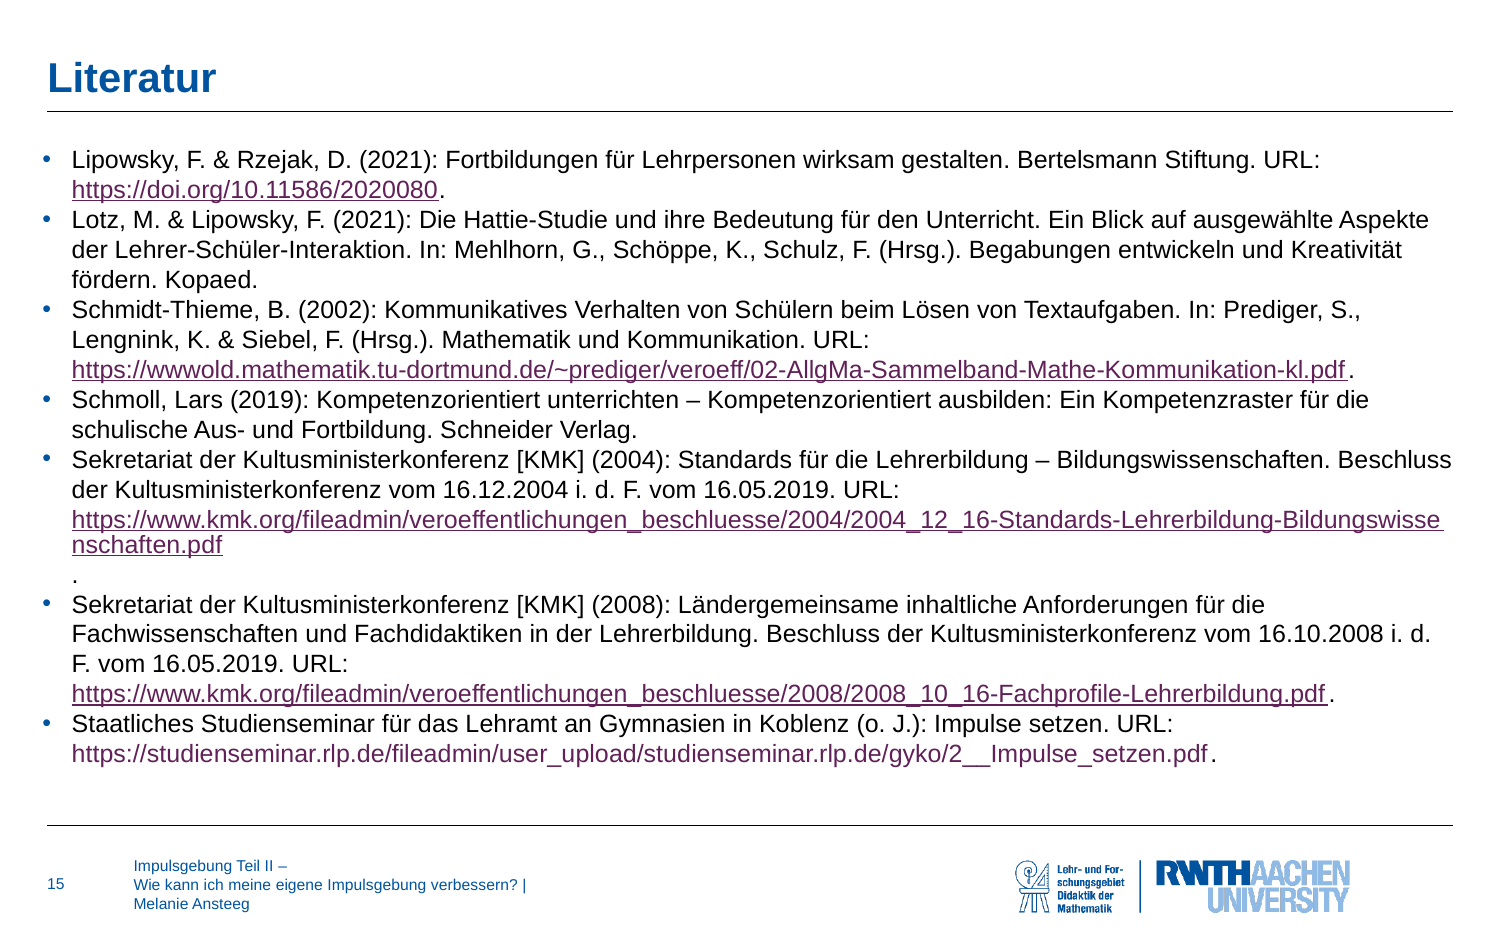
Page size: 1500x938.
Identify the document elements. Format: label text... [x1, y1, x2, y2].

list Lipowsky, F. & Rzejak, D. (2021): Fortbildungen für Lehrpersonen wirksam gestalten. Bertelsmann Stiftung. URL: https://doi.org/10.11586/2020080. Lotz, M. & Lipowsky, F. (2021): Die Hattie-Studie und ihre Bedeutung für den Unterricht. Ein Blick auf ausgewählte Aspekte der Lehrer-Schüler-Interaktion. In: Mehlhorn, G., Schöppe, K., Schulz, F. (Hrsg.). Begabungen entwickeln und Kreativität fördern. Kopaed. Schmidt-Thieme, B. (2002): Kommunikatives Verhalten von Schülern beim Lösen von Textaufgaben. In: Prediger, S., Lengnink, K. & Siebel, F. (Hrsg.). Mathematik und Kommunikation. URL: https://wwwold.mathematik.tu-dortmund.de/~prediger/veroeff/02-AllgMa-Sammelband-Mathe-Kommunikation-kl.pdf. Schmoll, Lars (2019): Kompetenzorientiert unterrichten – Kompetenzorientiert ausbilden: Ein Kompetenzraster für die schulische Aus- und Fortbildung. Schneider Verlag. Sekretariat der Kultusministerkonferenz [KMK] (2004): Standards für die Lehrerbildung – Bildungswissenschaften. Beschluss der Kultusministerkonferenz vom 16.12.2004 i. d. F. vom 16.05.2019. URL: https://www.kmk.org/fileadmin/veroeffentlichungen_beschluesse/2004/2004_12_16-Standards-Lehrerbildung-Bildungswissenschaften.pdf. Sekretariat der Kultusministerkonferenz [KMK] (2008): Ländergemeinsame inhaltliche Anforderungen für die Fachwissenschaften und Fachdidaktiken in der Lehrerbildung. Beschluss der Kultusministerkonferenz vom 16.10.2008 i. d. F. vom 16.05.2019. URL: https://www.kmk.org/fileadmin/veroeffentlichungen_beschluesse/2008/2008_10_16-Fachprofile-Lehrerbildung.pdf. Staatliches Studienseminar für das Lehramt an Gymnasien in Koblenz (o. J.): Impulse setzen. URL: https://studienseminar.rlp.de/fileadmin/user_upload/studienseminar.rlp.de/gyko/2__Impulse_setzen.pdf. [42, 143, 1458, 829]
title Literatur [47, 27, 1453, 102]
picture [999, 834, 1365, 938]
